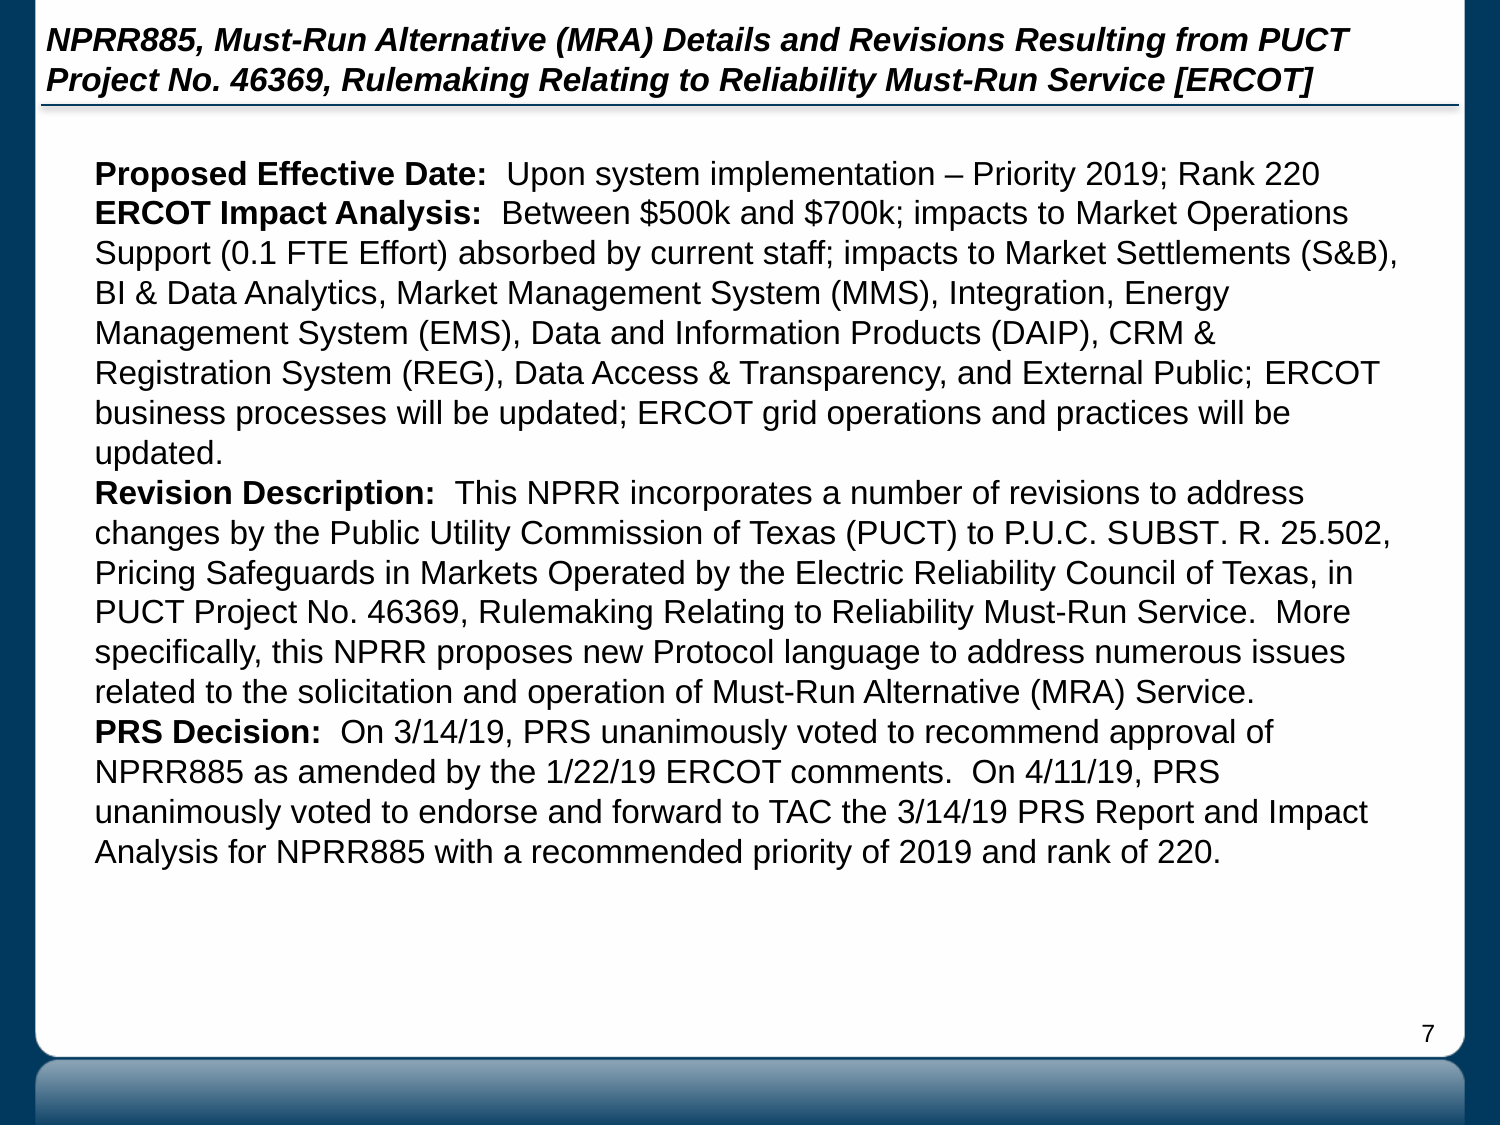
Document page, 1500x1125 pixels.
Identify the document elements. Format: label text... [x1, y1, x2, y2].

title NPRR885, Must-Run Alternative (MRA) Details and Revisions Resulting from PUCT Project No. 46369, Rulemaking Relating to Reliability Must-Run Service [ERCOT] [31, 20, 1464, 97]
text_box Proposed Effective Date: Upon system implementation – Priority 2019; Rank 220 ERCOT Impact Analysis: Between $500k and $700k; impacts to Market Operations Support (0.1 FTE Effort) absorbed by current staff; impacts to Market Settlements (S&B), BI & Data Analytics, Market Management System (MMS), Integration, Energy Management System (EMS), Data and Information Products (DAIP), CRM & Registration System (REG), Data Access & Transparency, and External Public; ERCOT business processes will be updated; ERCOT grid operations and practices will be updated. Revision Description: This NPRR incorporates a number of revisions to address changes by the Public Utility Commission of Texas (PUCT) to P.U.C. Subst. R. 25.502, Pricing Safeguards in Markets Operated by the Electric Reliability Council of Texas, in PUCT Project No. 46369, Rulemaking Relating to Reliability Must-Run Service. More specifically, this NPRR proposes new Protocol language to address numerous issues related to the solicitation and operation of Must-Run Alternative (MRA) Service. PRS Decision: On 3/14/19, PRS unanimously voted to recommend approval of NPRR885 as amended by the 1/22/19 ERCOT comments. On 4/11/19, PRS unanimously voted to endorse and forward to TAC the 3/14/19 PRS Report and Impact Analysis for NPRR885 with a recommended priority of 2019 and rank of 220. [79, 144, 1419, 878]
picture [35, 0, 1465, 1125]
